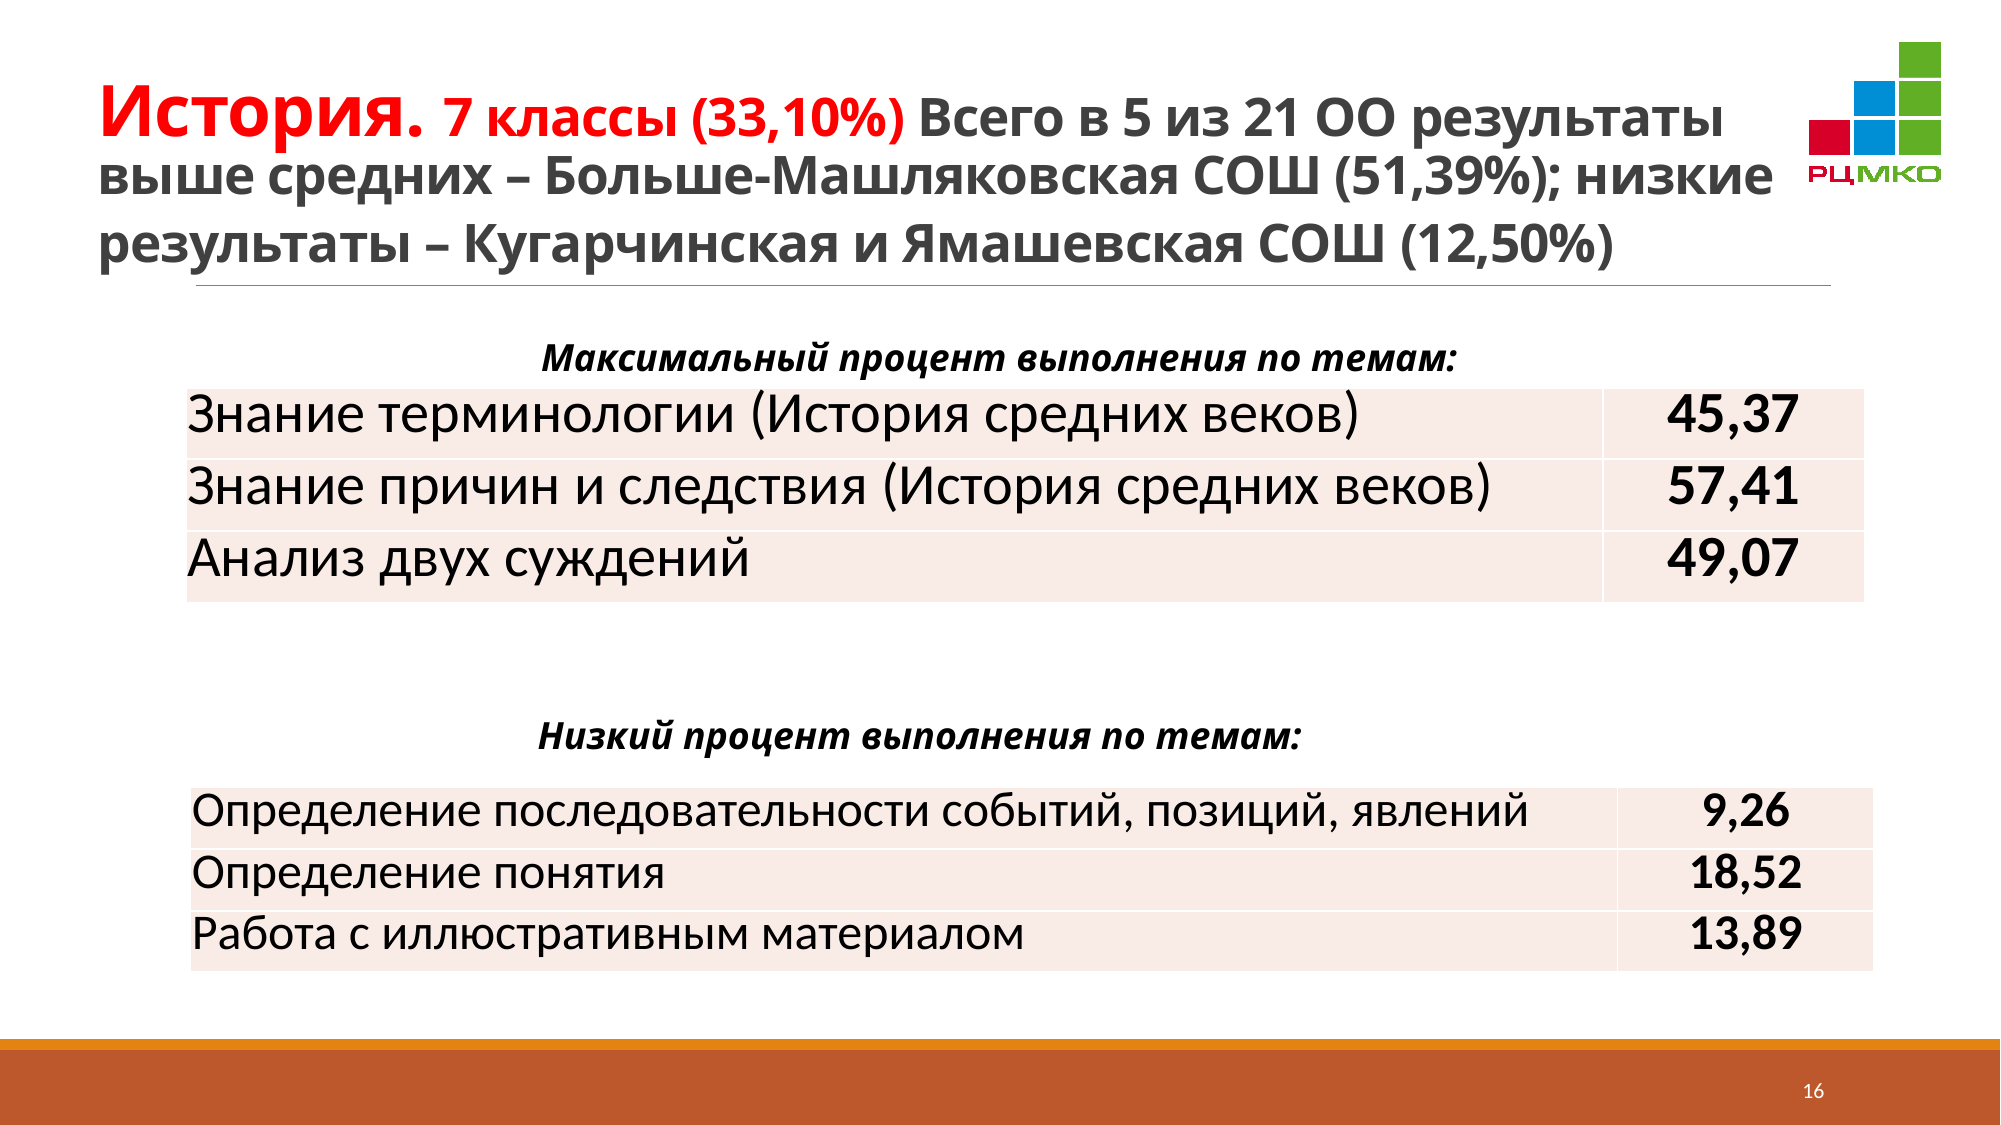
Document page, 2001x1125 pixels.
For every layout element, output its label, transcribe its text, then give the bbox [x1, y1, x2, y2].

table_cell 13,89 [1618, 912, 1873, 971]
table_cell 57,41 [1604, 460, 1864, 530]
table_cell Анализ двух суждений [187, 532, 1602, 602]
table_cell Работа с иллюстративным материалом [191, 912, 1617, 971]
table_cell 18,52 [1618, 850, 1873, 910]
table_cell 49,07 [1604, 532, 1864, 602]
table_cell Определение понятия [191, 850, 1617, 910]
table_header Знание терминологии (История средних веков) [187, 389, 1602, 458]
slide_number 16 [1624, 1059, 1840, 1120]
table_header 9,26 [1618, 788, 1873, 848]
text_box Максимальный процент выполнения по темам: [483, 327, 1516, 387]
table_cell Знание причин и следствия (История средних веков) [187, 460, 1602, 530]
text_box Низкий процент выполнения по темам: [498, 704, 1342, 765]
table_header Определение последовательности событий, позиций, явлений [191, 788, 1617, 848]
title История. 7 классы (33,10%) Всего в 5 из 21 ОО результаты выше средних – Больше-Машляковская СОШ (51,39%); низкие результаты – Кугарчинская и Ямашевская СОШ (12,50%) [82, 47, 1830, 285]
picture [1809, 41, 1941, 185]
table_header 45,37 [1604, 389, 1864, 458]
